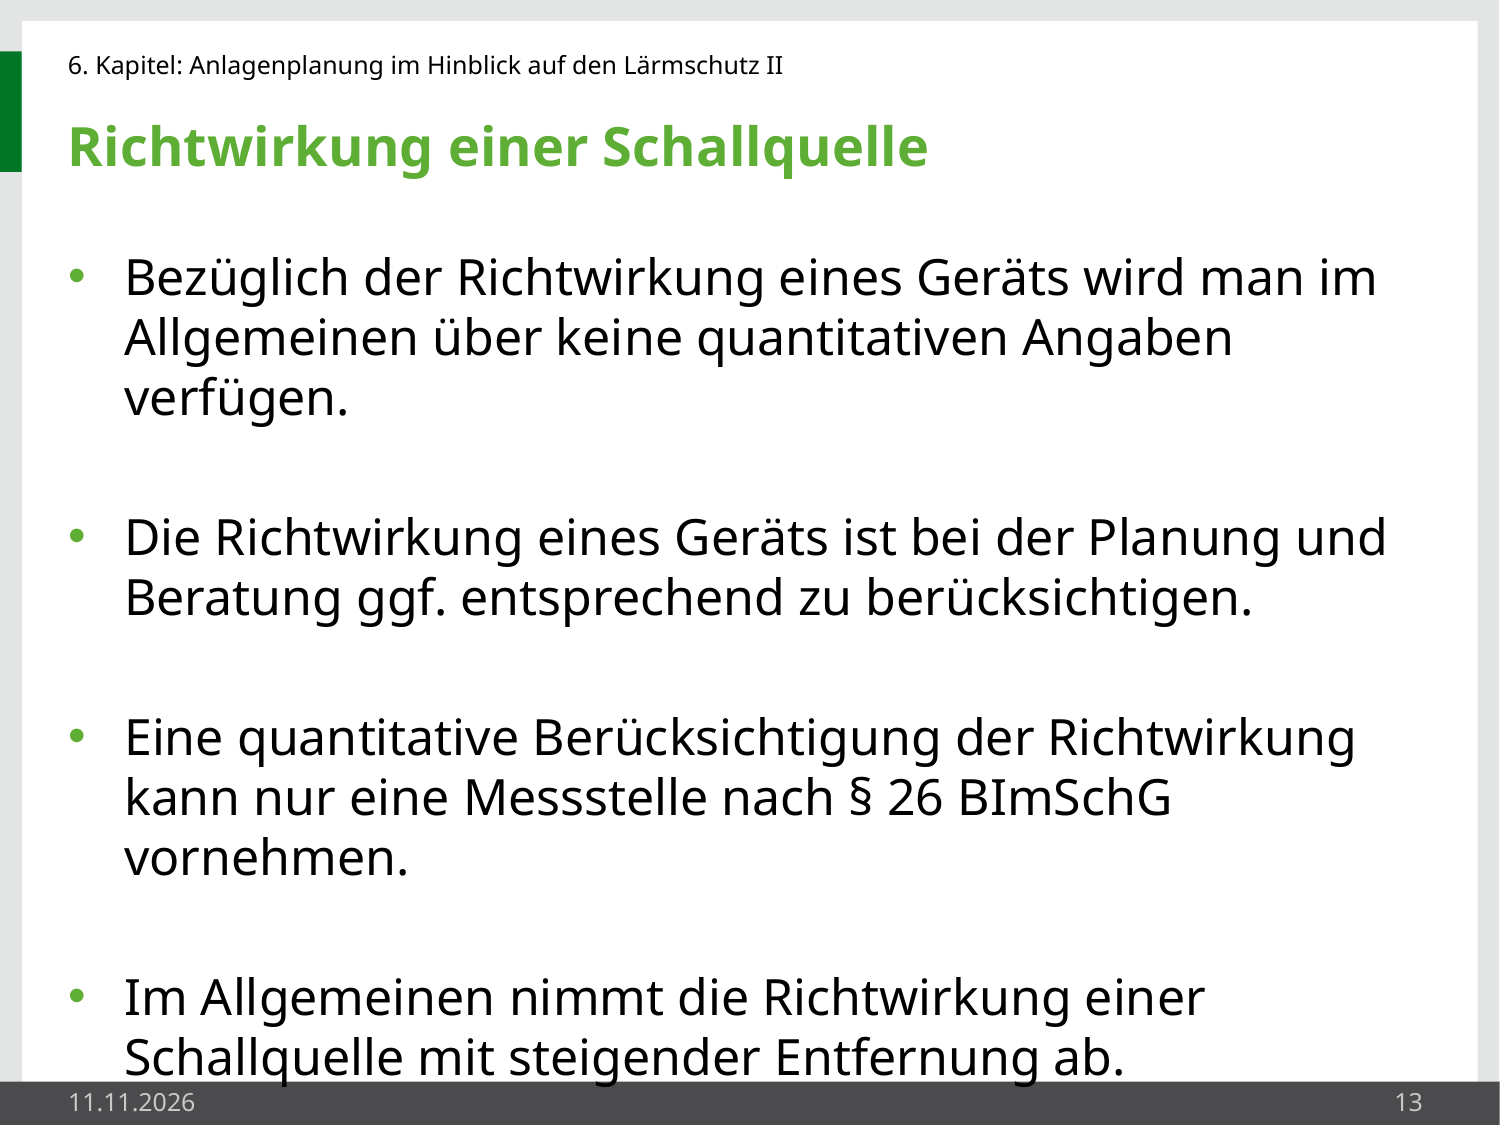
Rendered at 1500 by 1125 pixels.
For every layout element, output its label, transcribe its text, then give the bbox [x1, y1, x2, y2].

title Richtwirkung einer Schallquelle [67, 77, 1427, 178]
slide_number 13 [1331, 1082, 1423, 1125]
list Bezüglich der Richtwirkung eines Geräts wird man im Allgemeinen über keine quantitativen Angaben verfügen. Die Richtwirkung eines Geräts ist bei der Planung und Beratung ggf. entsprechend zu berücksichtigen. Eine quantitative Berücksichtigung der Richtwirkung kann nur eine Messstelle nach § 26 BImSchG vornehmen. Im Allgemeinen nimmt die Richtwirkung einer Schallquelle mit steigender Entfernung ab. [68, 245, 1436, 1047]
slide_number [68, 1082, 231, 1125]
